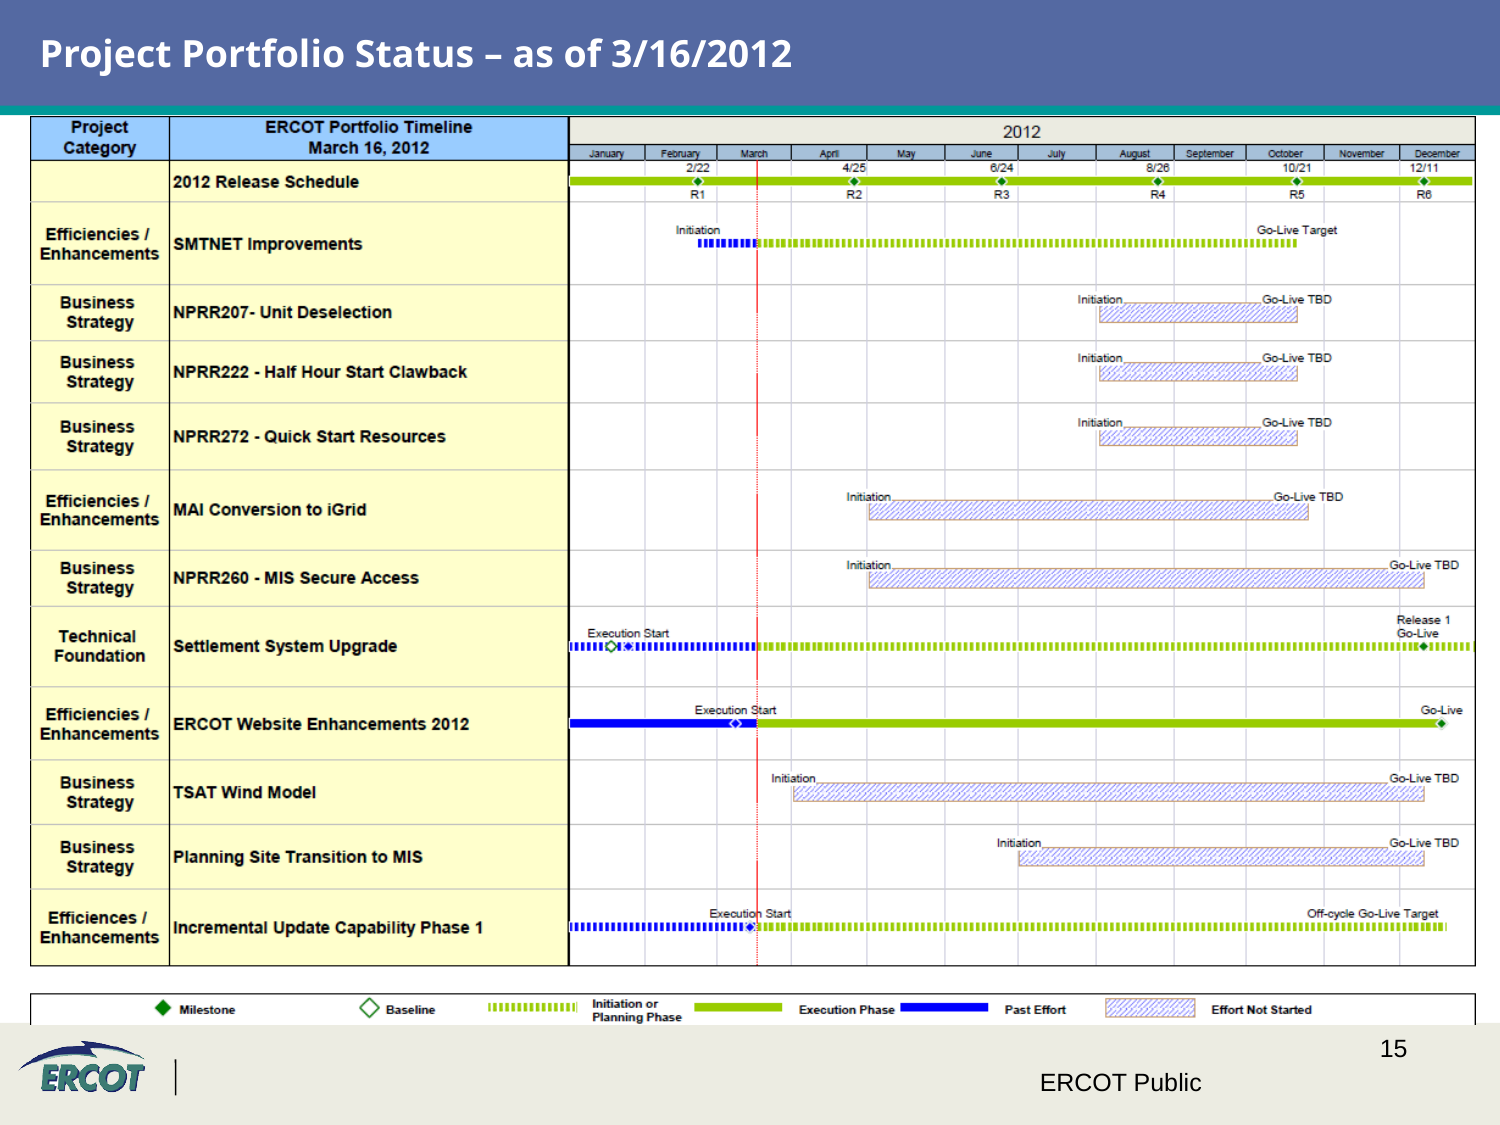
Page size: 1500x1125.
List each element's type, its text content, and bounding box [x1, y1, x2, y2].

text_box [24, 22, 1450, 85]
picture [30, 115, 1476, 1026]
picture [10, 1031, 151, 1111]
text_box Project Portfolio Status – as of 3/16/2012 [24, 30, 1163, 106]
footer ERCOT Public [1025, 1059, 1438, 1125]
